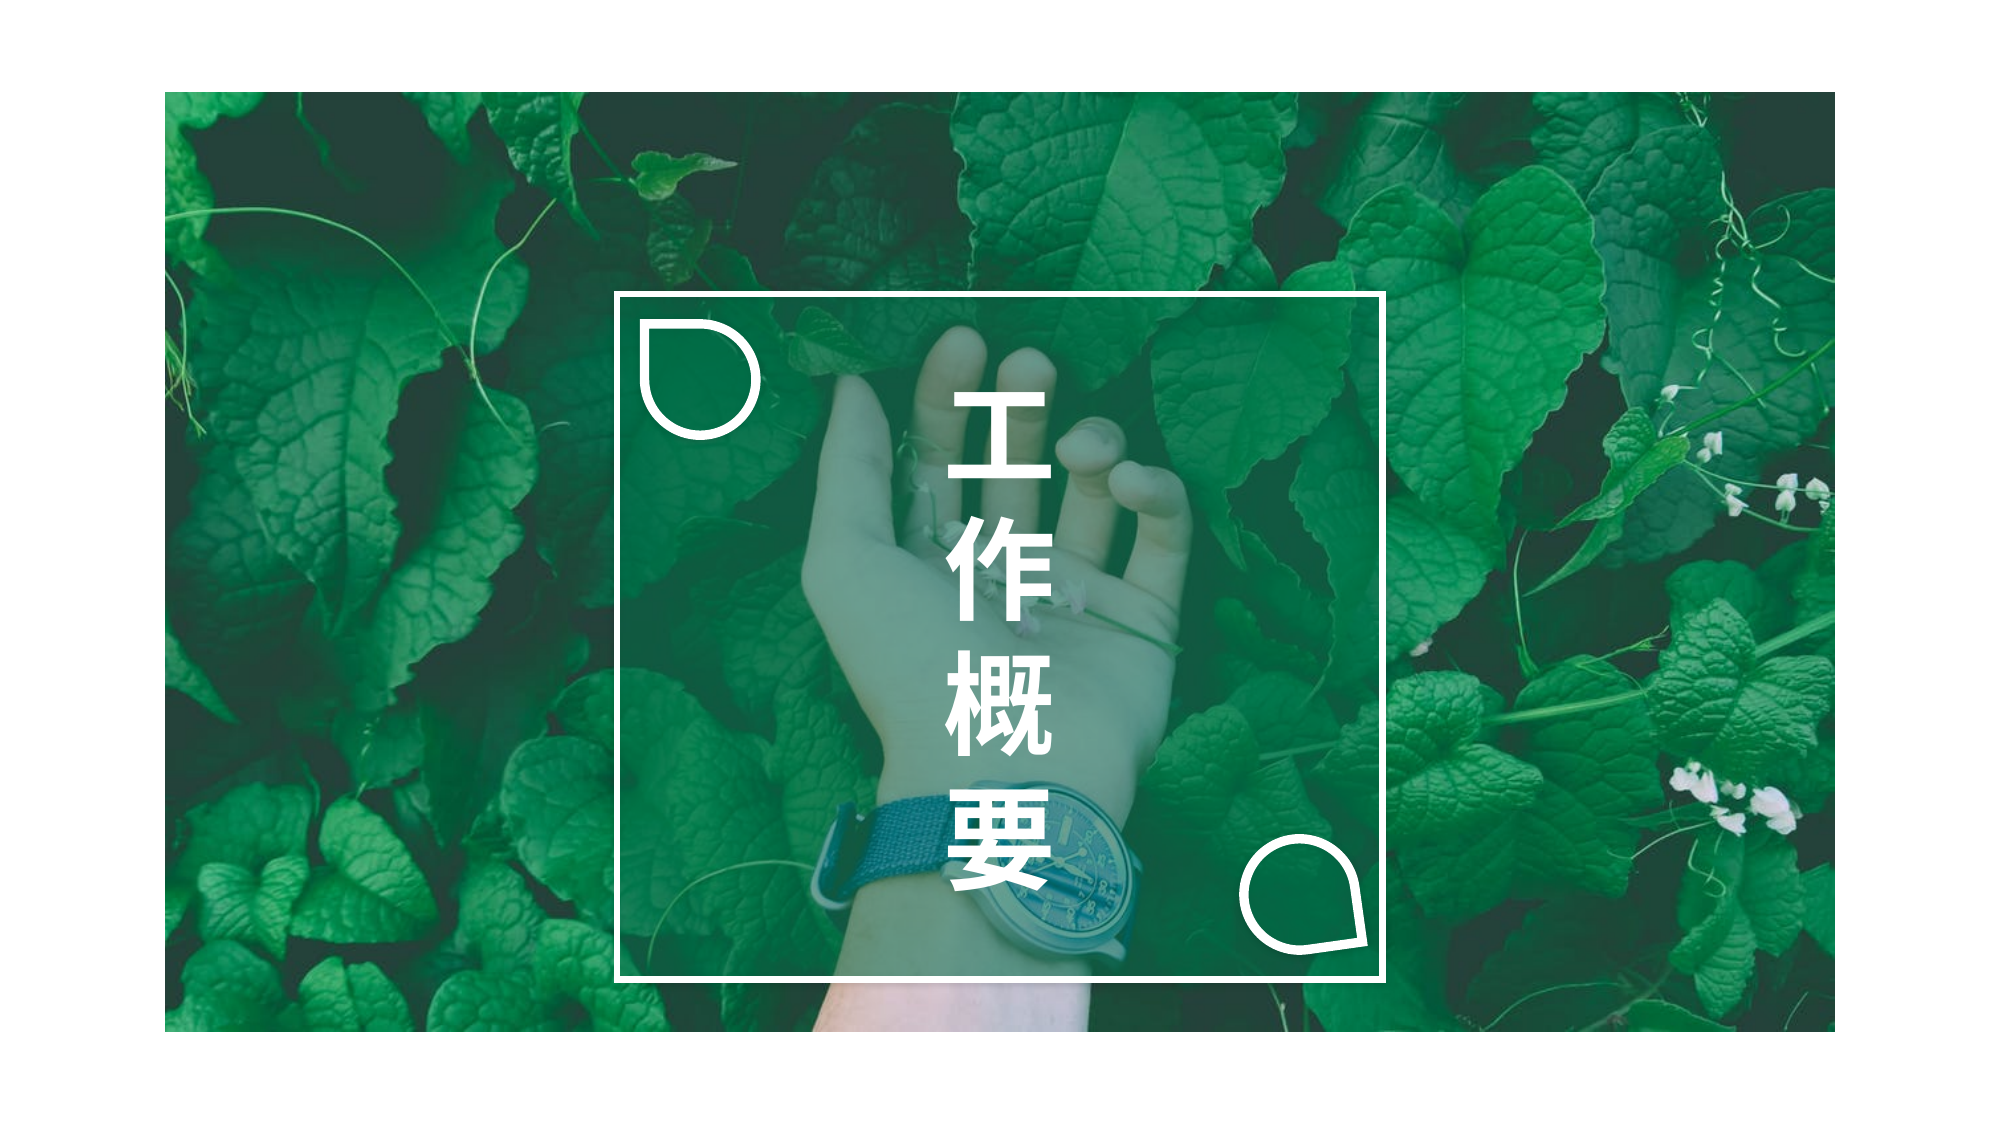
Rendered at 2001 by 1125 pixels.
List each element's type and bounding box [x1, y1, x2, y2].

picture [165, 92, 1835, 1033]
